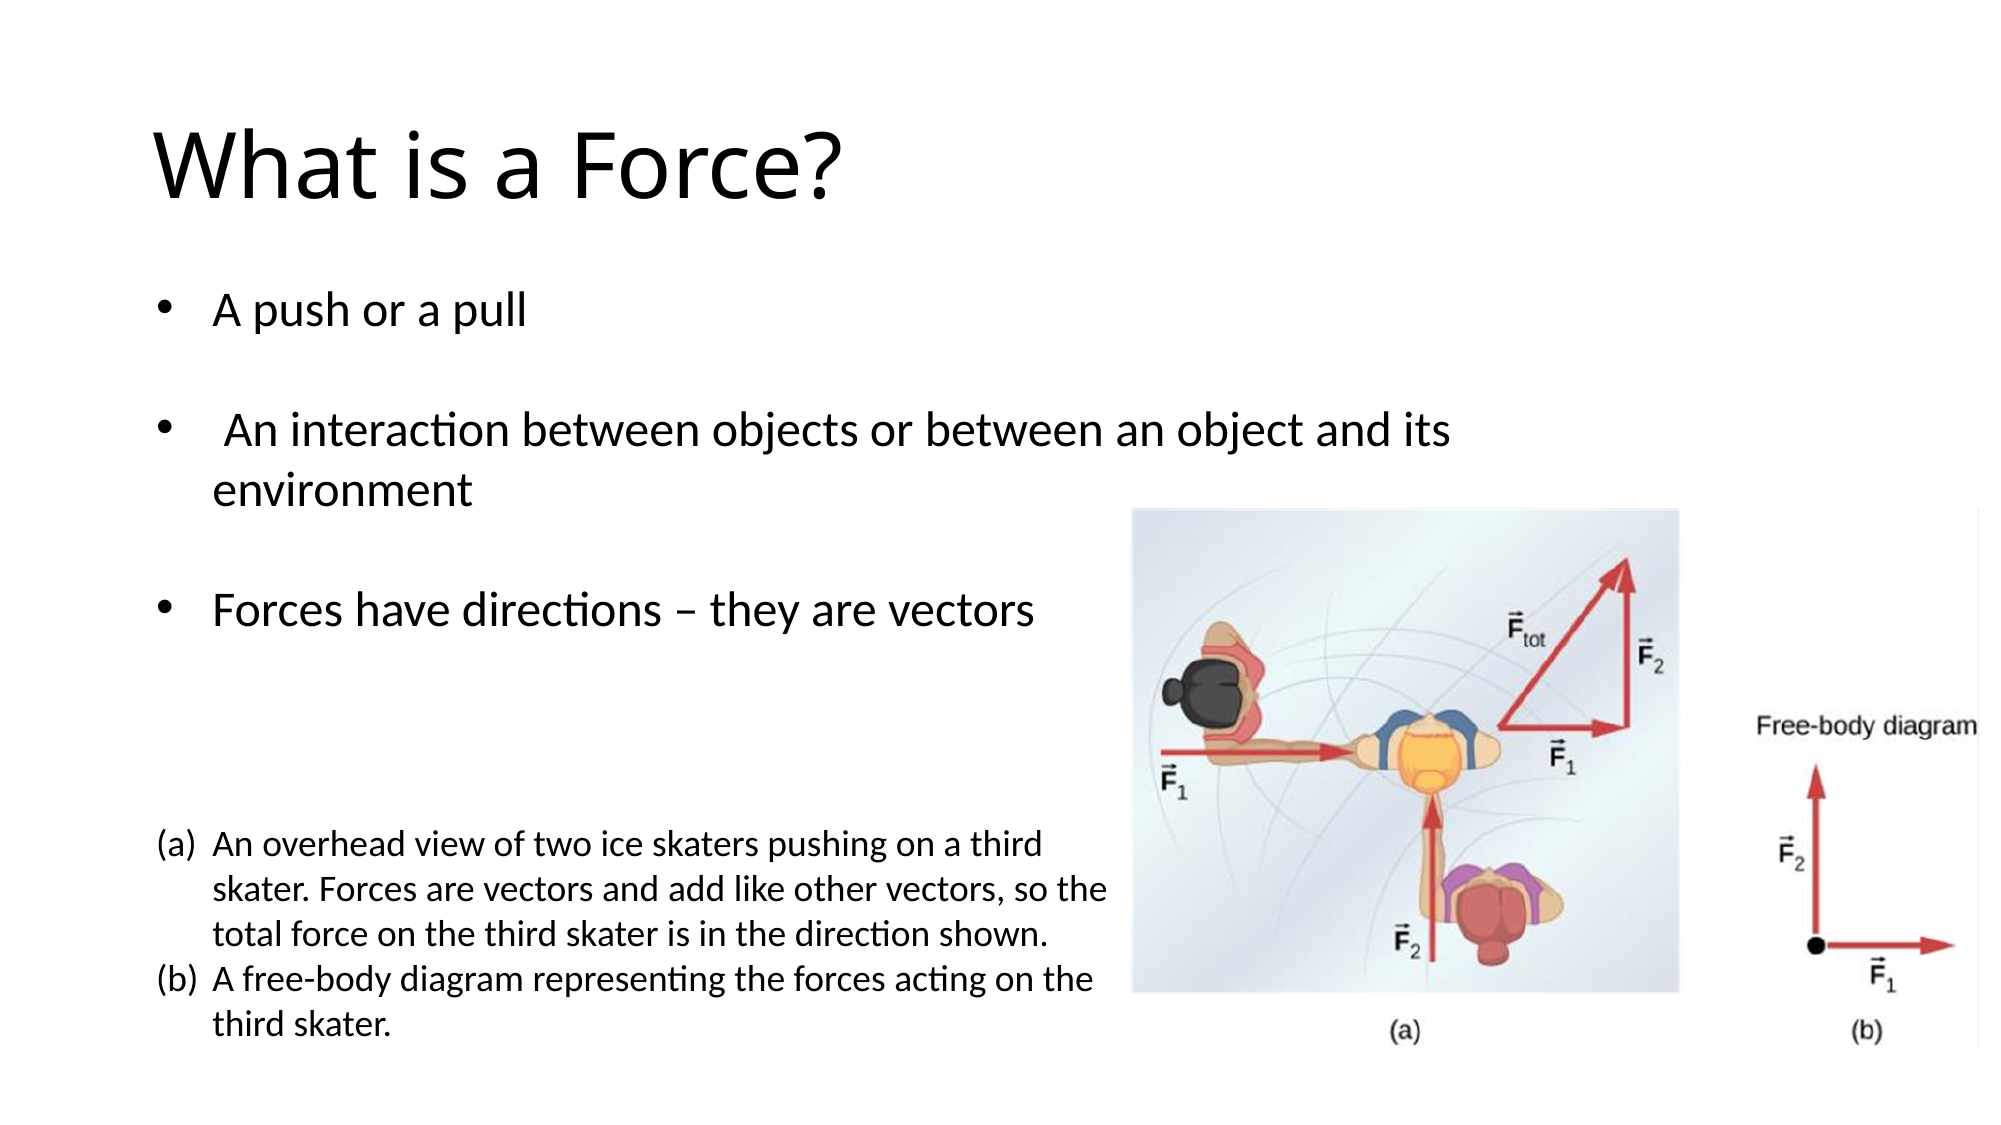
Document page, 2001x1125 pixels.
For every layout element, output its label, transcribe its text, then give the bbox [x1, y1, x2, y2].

picture [934, 508, 2000, 1047]
title What is a Force? [137, 59, 1863, 278]
text_box A push or a pull An interaction between objects or between an object and its environment Forces have directions – they are vectors [141, 269, 1502, 644]
text_box An overhead view of two ice skaters pushing on a third skater. Forces are vectors and add like other vectors, so the total force on the third skater is in the direction shown. A free-body diagram representing the forces acting on the third skater. [141, 811, 1125, 1052]
